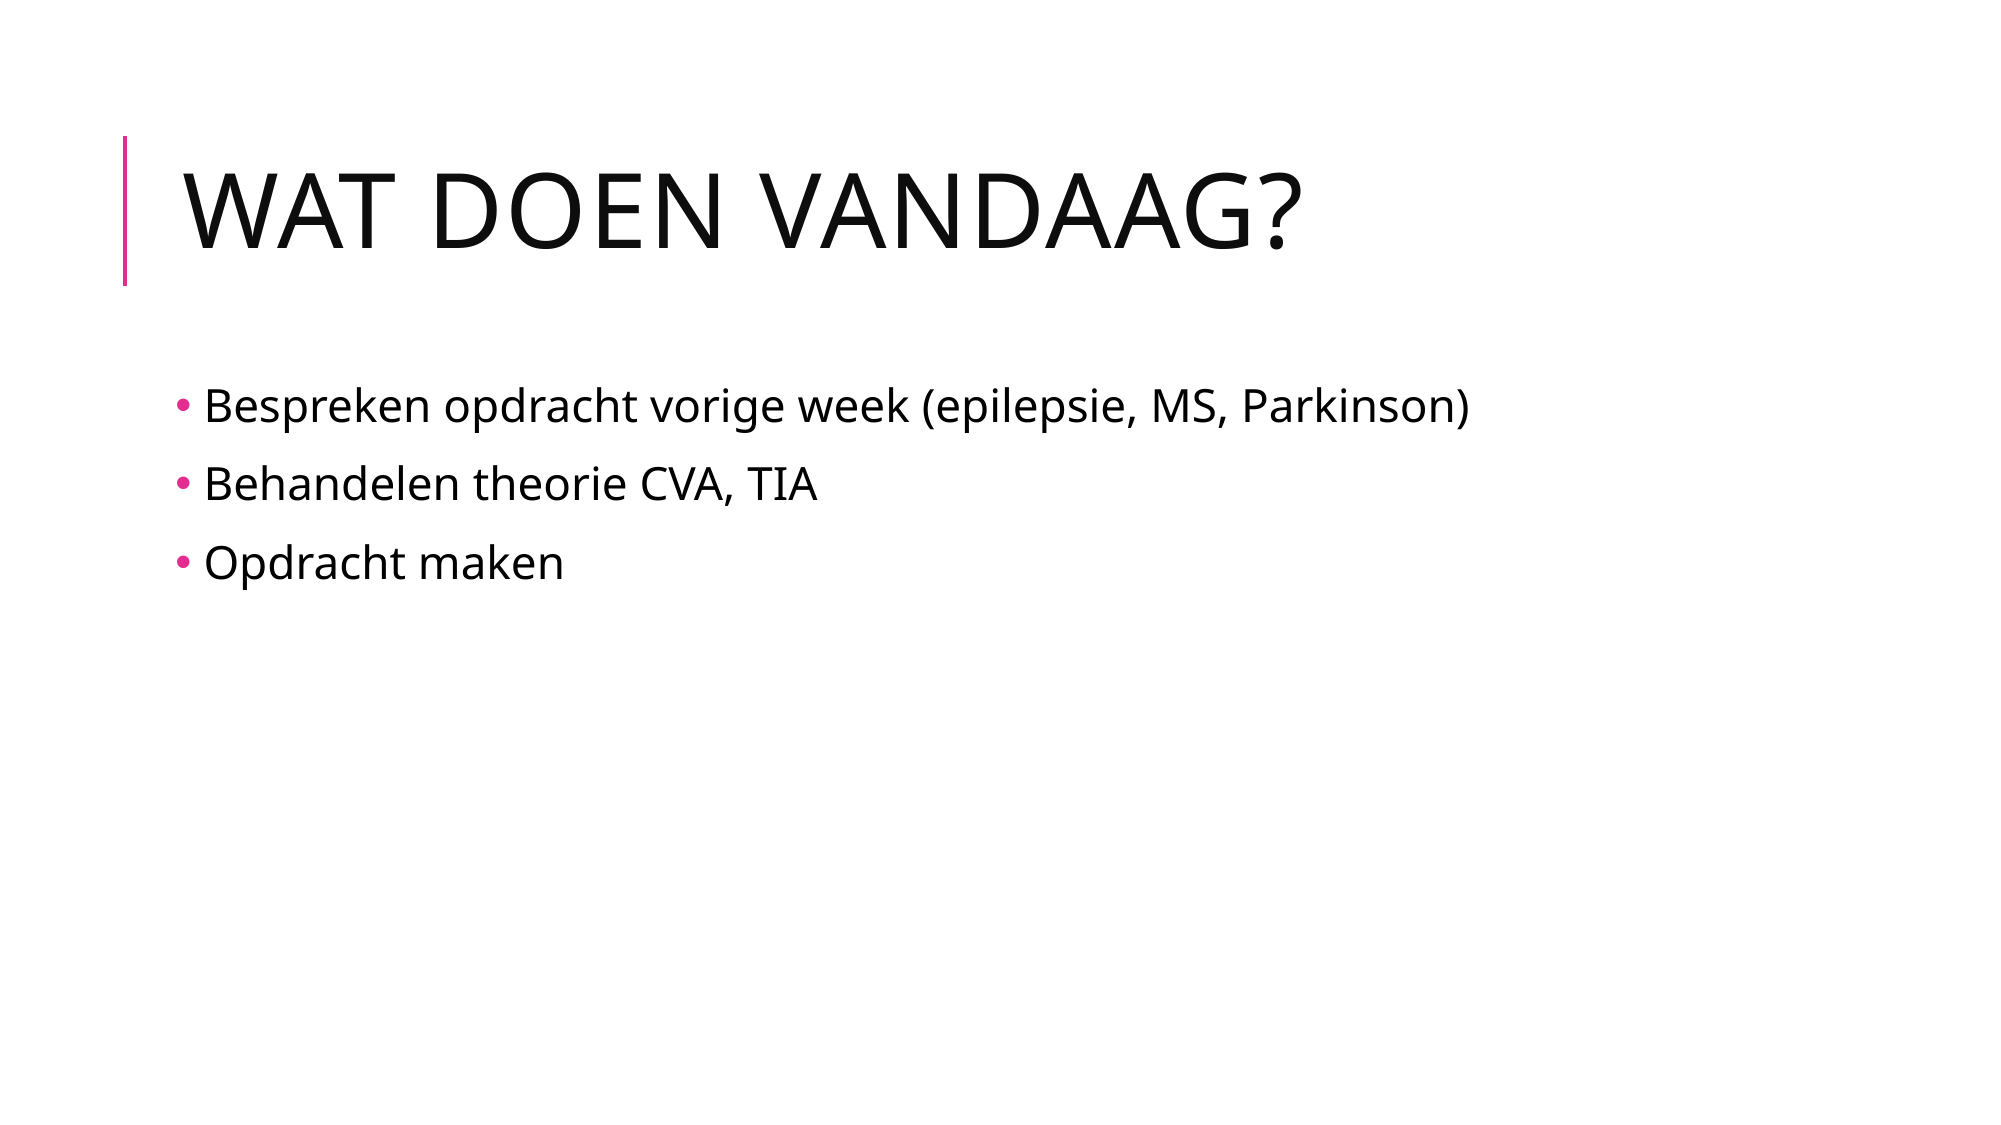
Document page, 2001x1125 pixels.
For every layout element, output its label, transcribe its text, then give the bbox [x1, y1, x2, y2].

list Bespreken opdracht vorige week (epilepsie, MS, Parkinson) Behandelen theorie CVA, TIA Opdracht maken [168, 375, 1763, 1035]
title Wat doen vandaag? [168, 96, 1763, 342]
